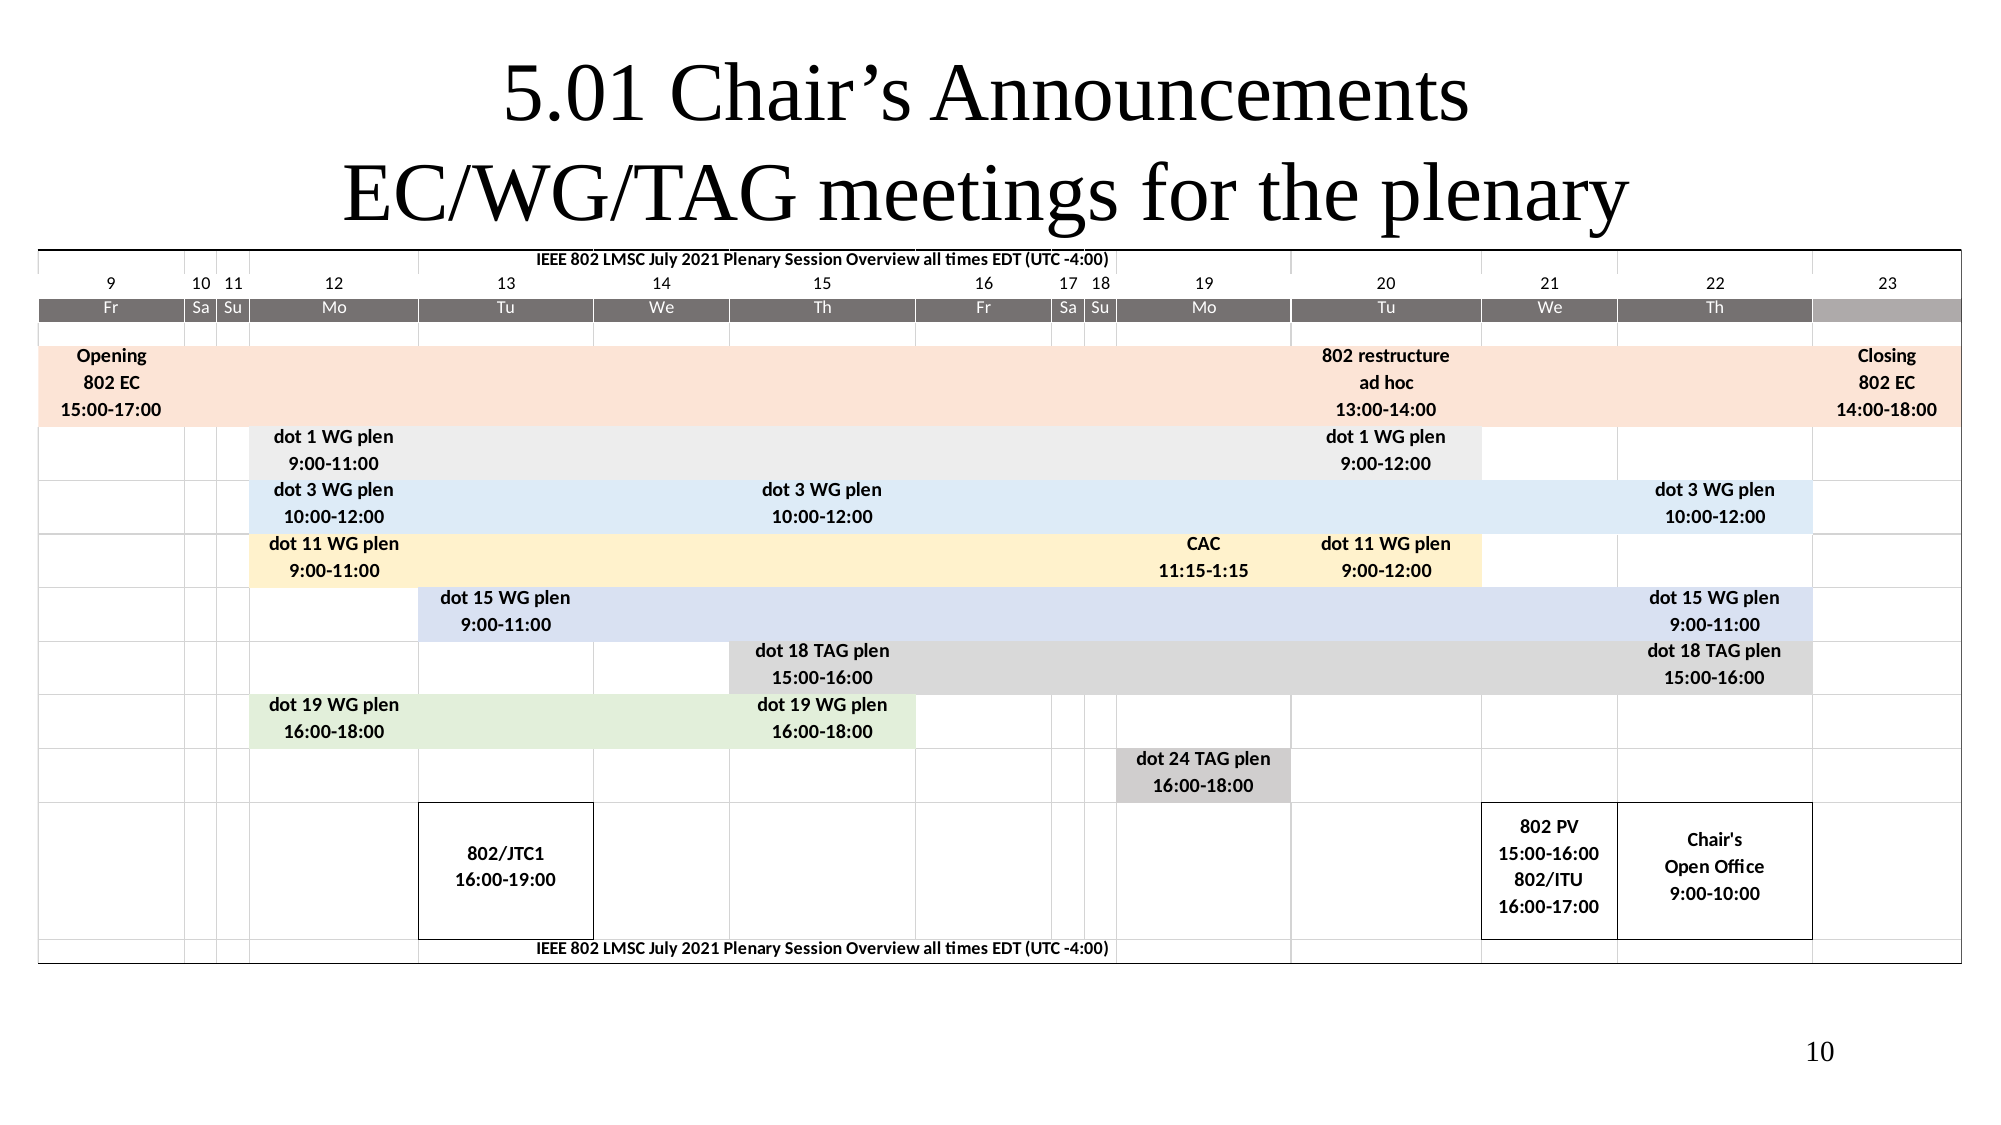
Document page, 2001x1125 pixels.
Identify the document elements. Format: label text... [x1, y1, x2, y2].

picture [37, 249, 1963, 965]
slide_number 10 [1433, 1024, 1851, 1101]
title 5.01 Chair’s Announcements EC/WG/TAG meetings for the plenary [287, 43, 1688, 232]
